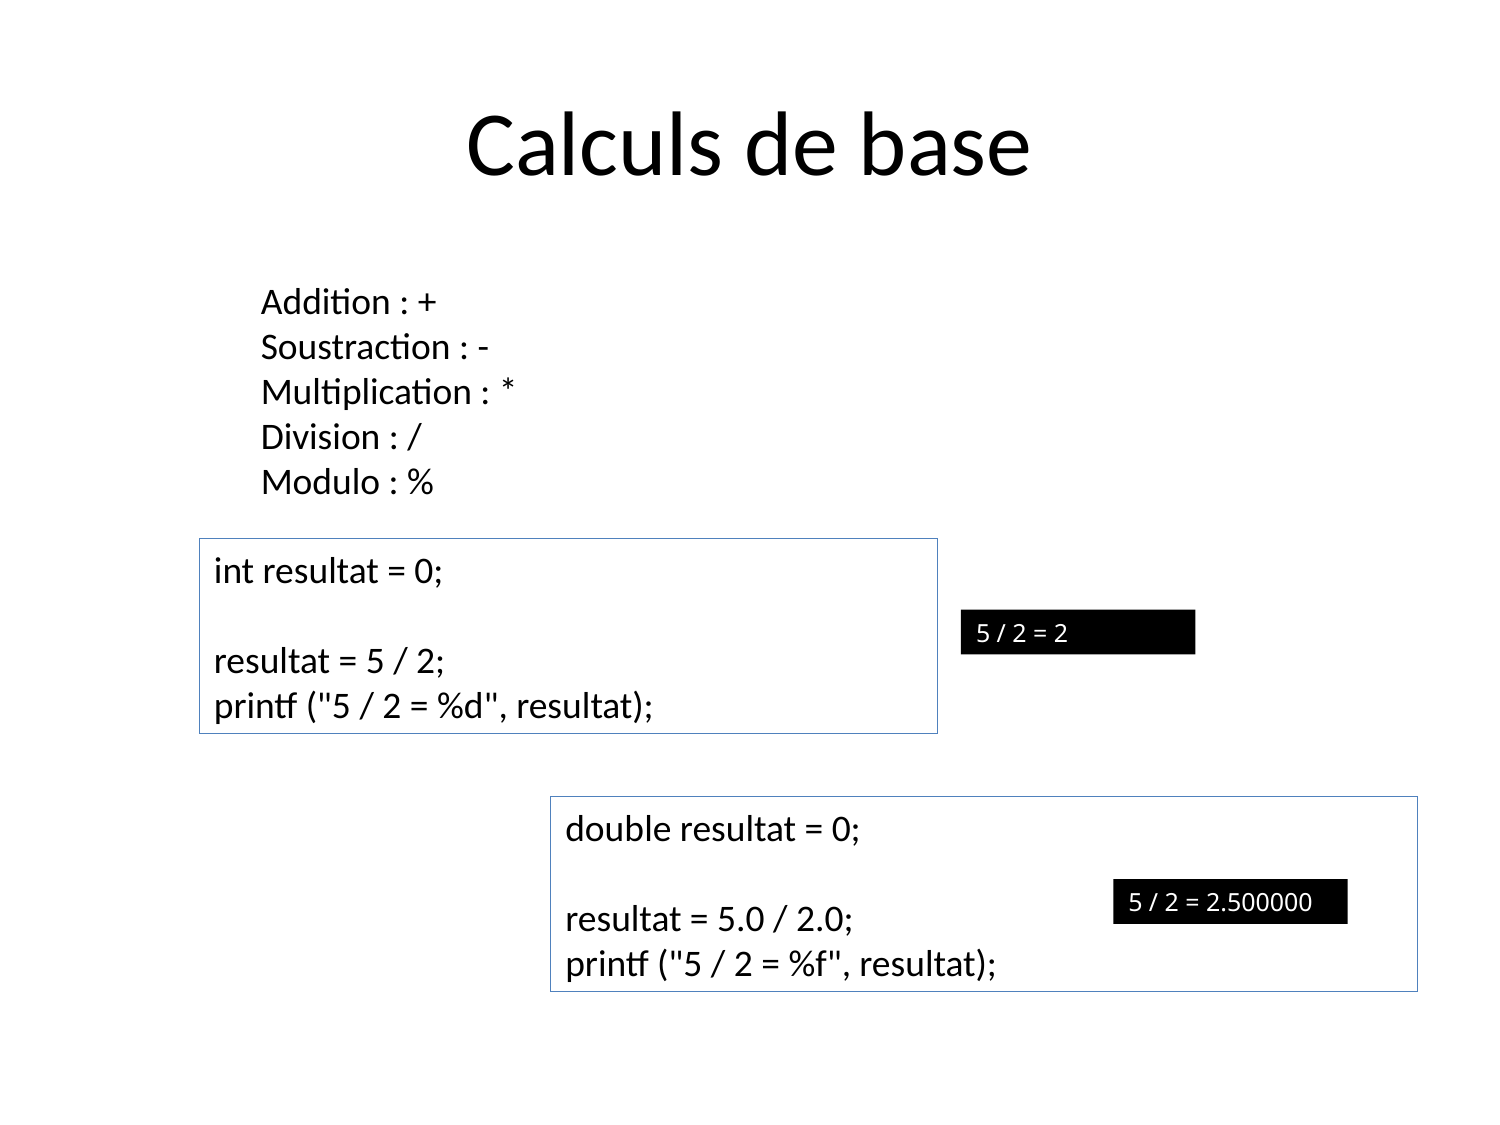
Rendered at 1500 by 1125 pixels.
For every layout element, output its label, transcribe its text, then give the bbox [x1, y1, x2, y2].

text_box 5 / 2 = 2.500000 [1113, 879, 1348, 924]
text_box int resultat = 0; resultat = 5 / 2; printf ("5 / 2 = %d", resultat); [199, 538, 938, 734]
title Calculs de base [75, 45, 1425, 233]
text_box Addition : + Soustraction : - Multiplication : * Division : / Modulo : % [246, 269, 575, 510]
text_box 5 / 2 = 2 [960, 609, 1196, 655]
text_box double resultat = 0; resultat = 5.0 / 2.0; printf ("5 / 2 = %f", resultat); [550, 796, 1418, 992]
